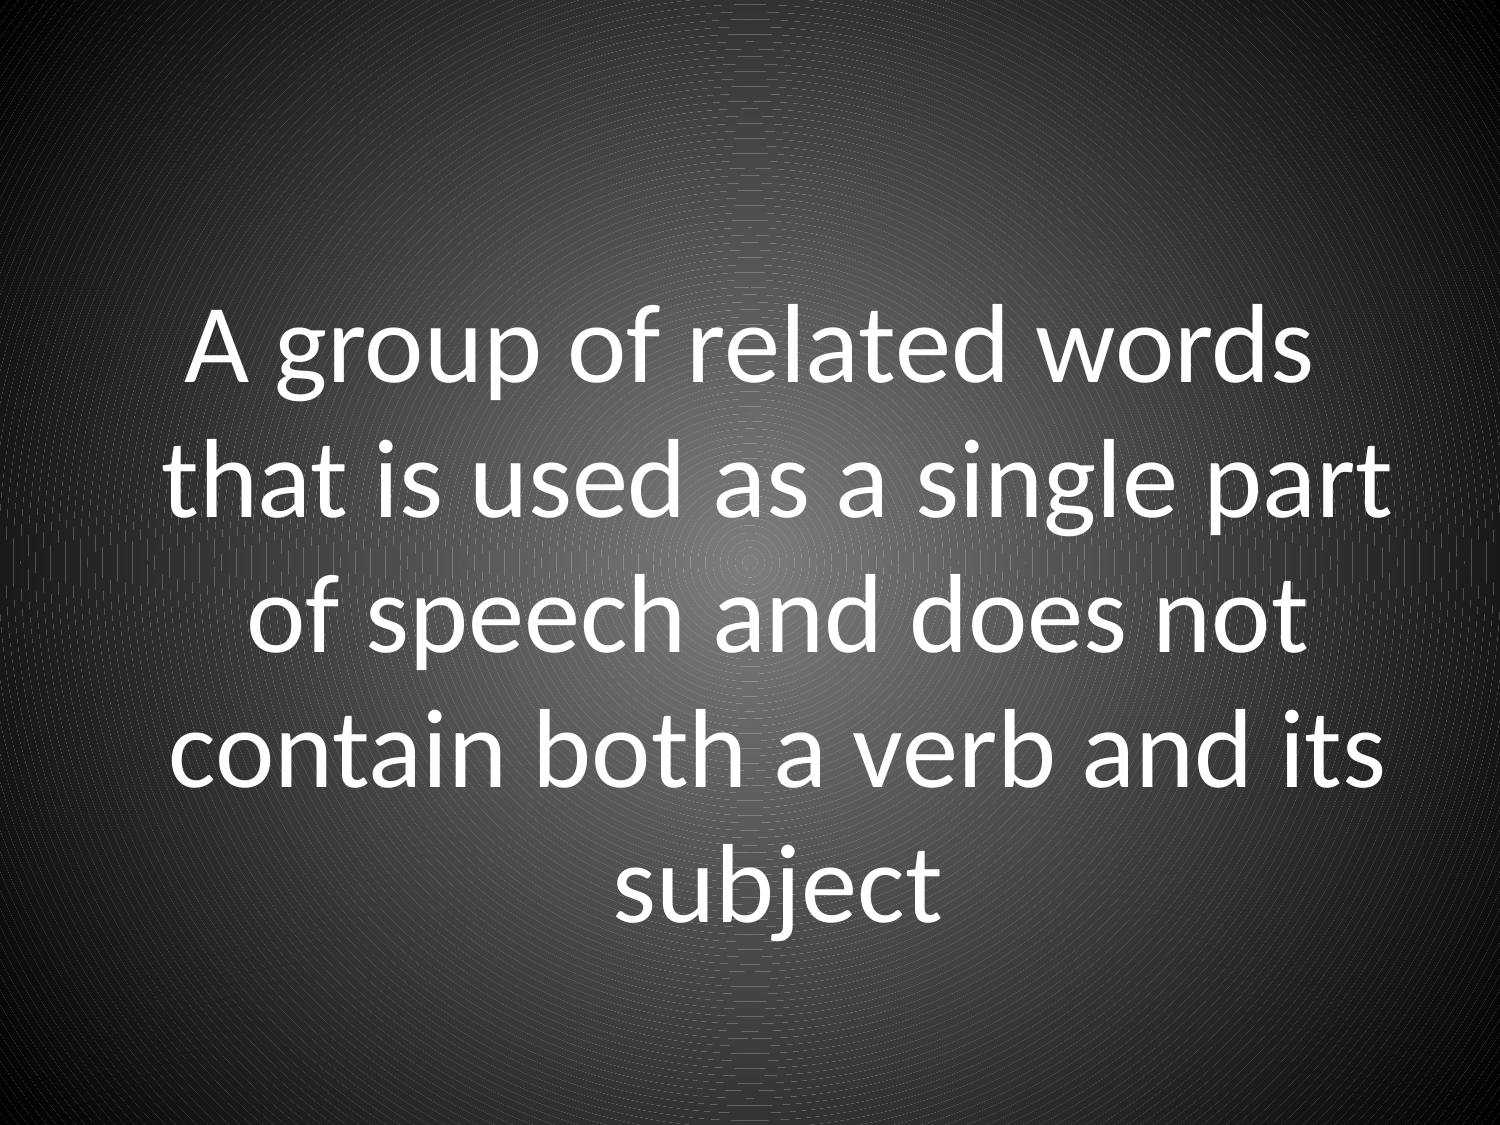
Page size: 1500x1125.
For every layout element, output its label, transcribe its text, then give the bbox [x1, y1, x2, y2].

list A group of related words that is used as a single part of speech and does not contain both a verb and its subject [75, 262, 1425, 1005]
